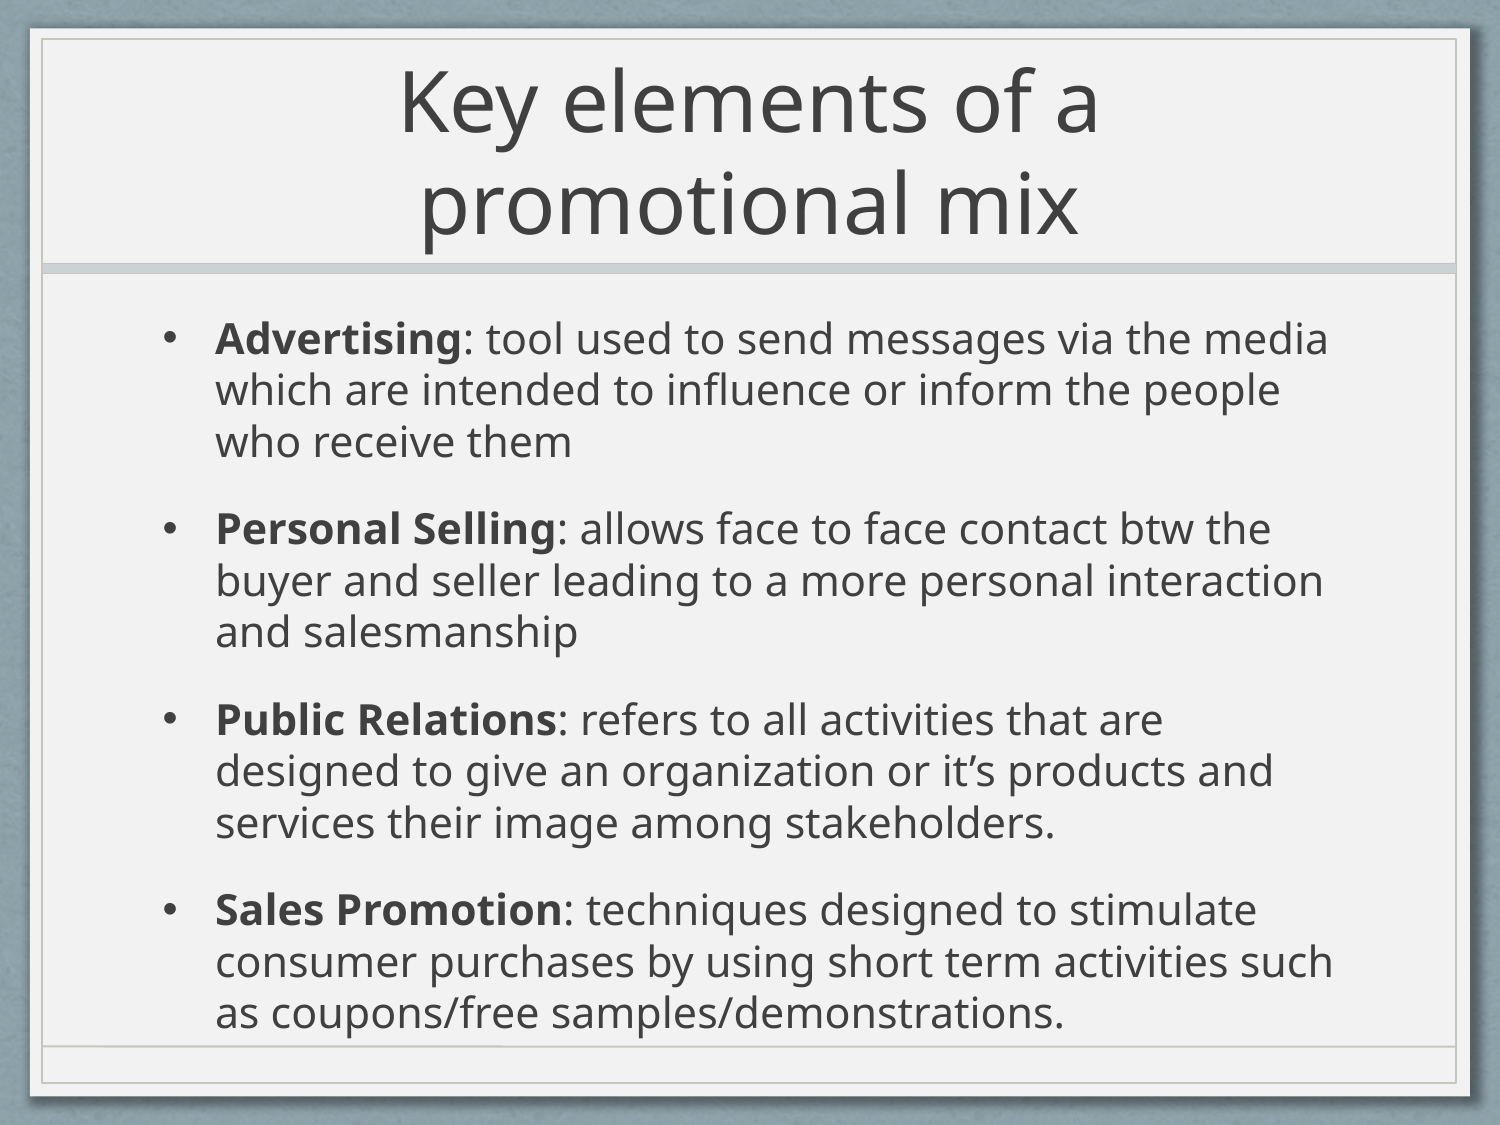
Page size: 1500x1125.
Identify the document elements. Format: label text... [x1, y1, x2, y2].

list Advertising: tool used to send messages via the media which are intended to influence or inform the people who receive them Personal Selling: allows face to face contact btw the buyer and seller leading to a more personal interaction and salesmanship Public Relations: refers to all activities that are designed to give an organization or it’s products and services their image among stakeholders. Sales Promotion: techniques designed to stimulate consumer purchases by using short term activities such as coupons/free samples/demonstrations. [147, 303, 1353, 1051]
title Key elements of a promotional mix [147, 40, 1353, 260]
